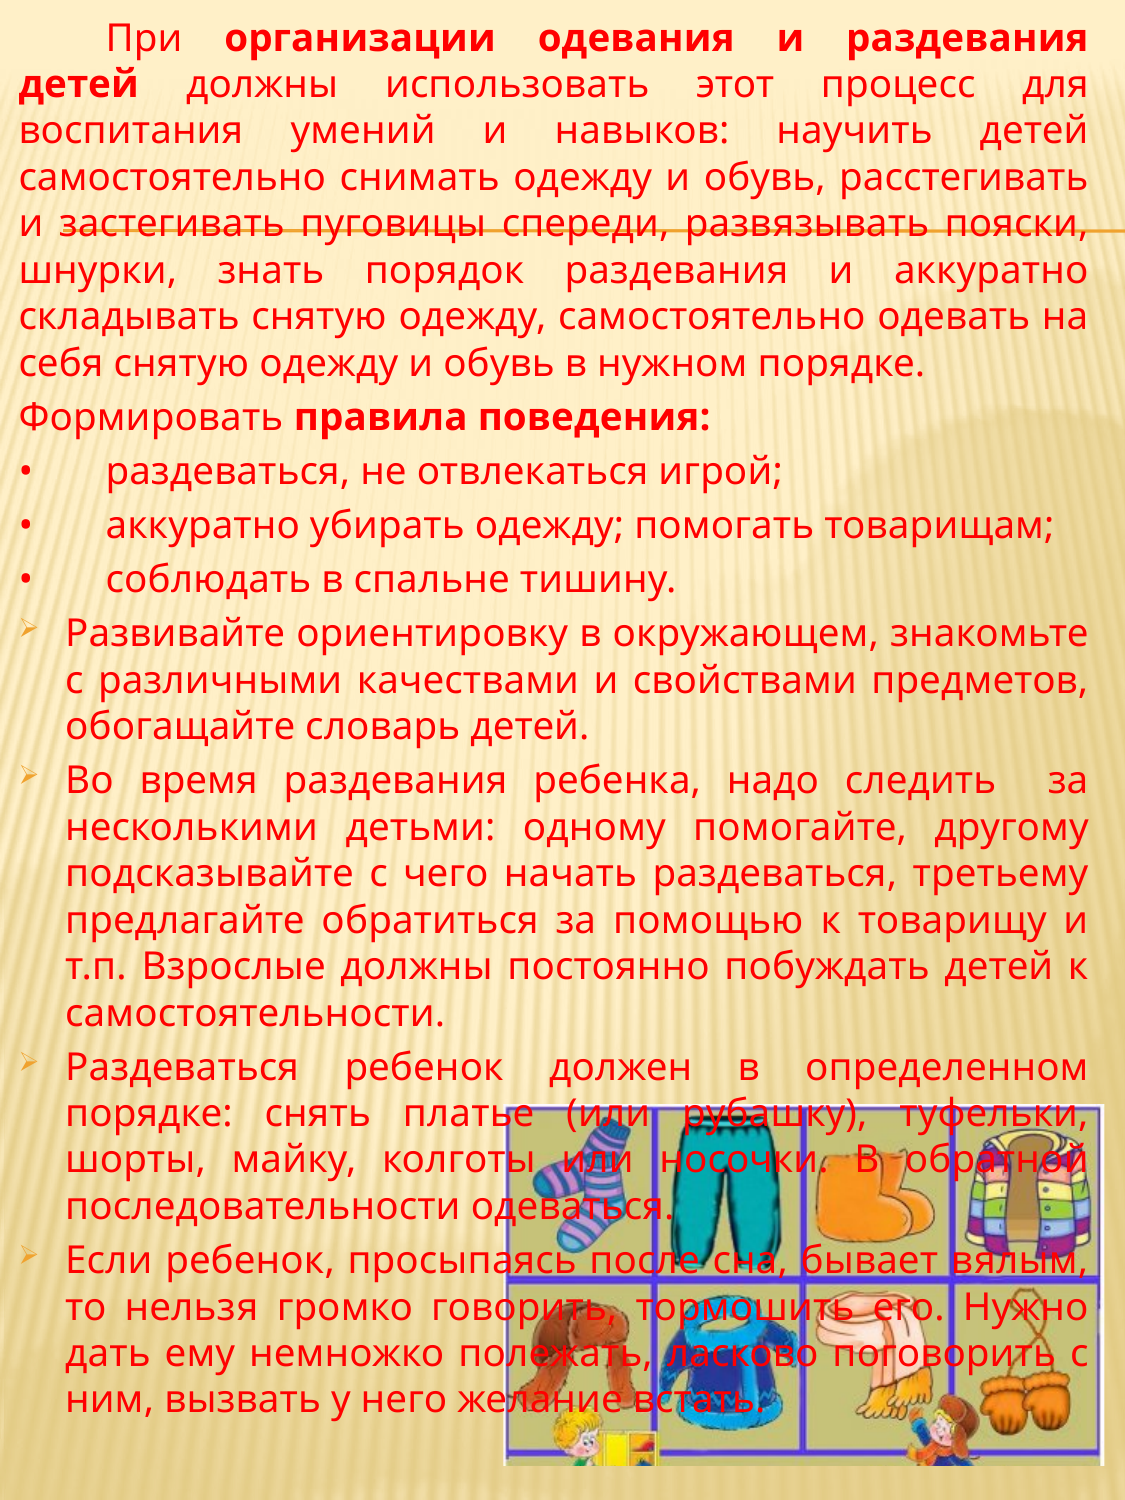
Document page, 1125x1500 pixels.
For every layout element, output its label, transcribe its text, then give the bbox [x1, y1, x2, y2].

list При организации одевания и раздевания детей должны использовать этот процесс для воспитания умений и навыков: научить детей самостоятельно снимать одежду и обувь, расстегивать и застегивать пуговицы спереди, развязывать пояски, шнурки, знать порядок раздевания и аккуратно складывать снятую одежду, самостоятельно одевать на себя снятую одежду и обувь в нужном порядке. Формировать правила поведения: • раздеваться, не отвлекаться игрой; • аккуратно убирать одежду; помогать товарищам; • соблюдать в спальне тишину. Развивайте ориентировку в окружающем, знакомьте с различными качествами и свойствами предметов, обогащайте словарь детей. Во время раздевания ребенка, надо следить за несколькими детьми: одному помогайте, другому подсказывайте с чего начать раздеваться, третьему предлагайте обратиться за помощью к товарищу и т.п. Взрослые должны постоянно побуждать детей к самостоятельности. Раздеваться ребенок должен в определенном порядке: снять платье (или рубашку), туфельки, шорты, майку, колготы или носочки. В обратной последовательности одеваться. Если ребенок, просыпаясь после сна, бывает вялым, то нельзя громко говорить, тормошить его. Нужно дать ему немножко полежать, ласково поговорить с ним, вызвать у него желание встать. [3, 5, 1105, 1466]
picture [503, 1104, 1105, 1466]
